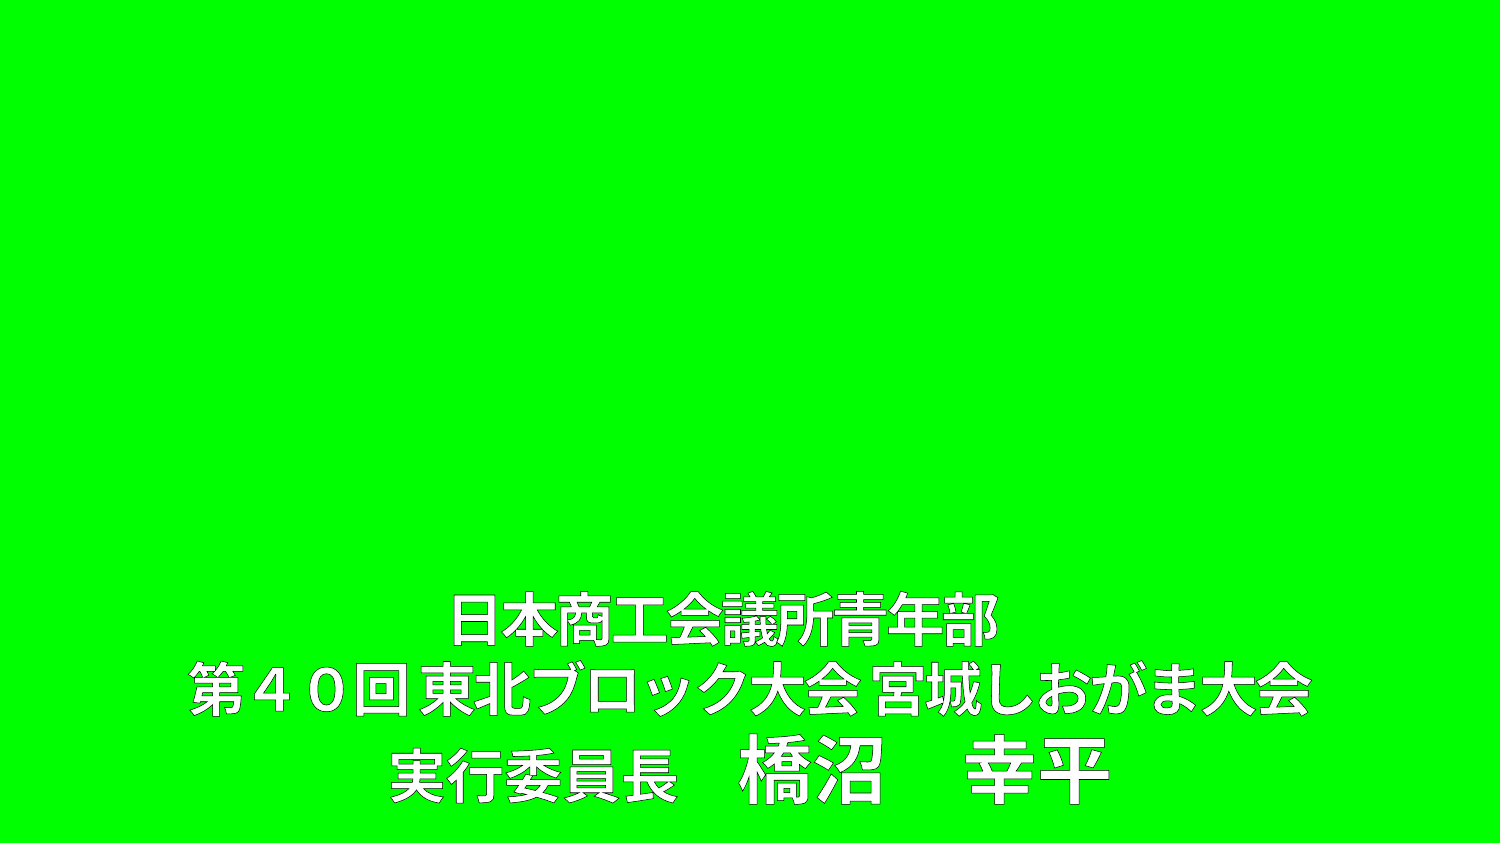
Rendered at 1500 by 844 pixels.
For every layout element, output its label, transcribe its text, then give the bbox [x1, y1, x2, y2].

text_box 日本商工会議所青年部 第４０回 東北ブロック大会 宮城しおがま大会 実行委員長 橋沼 幸平 [0, 575, 1500, 821]
